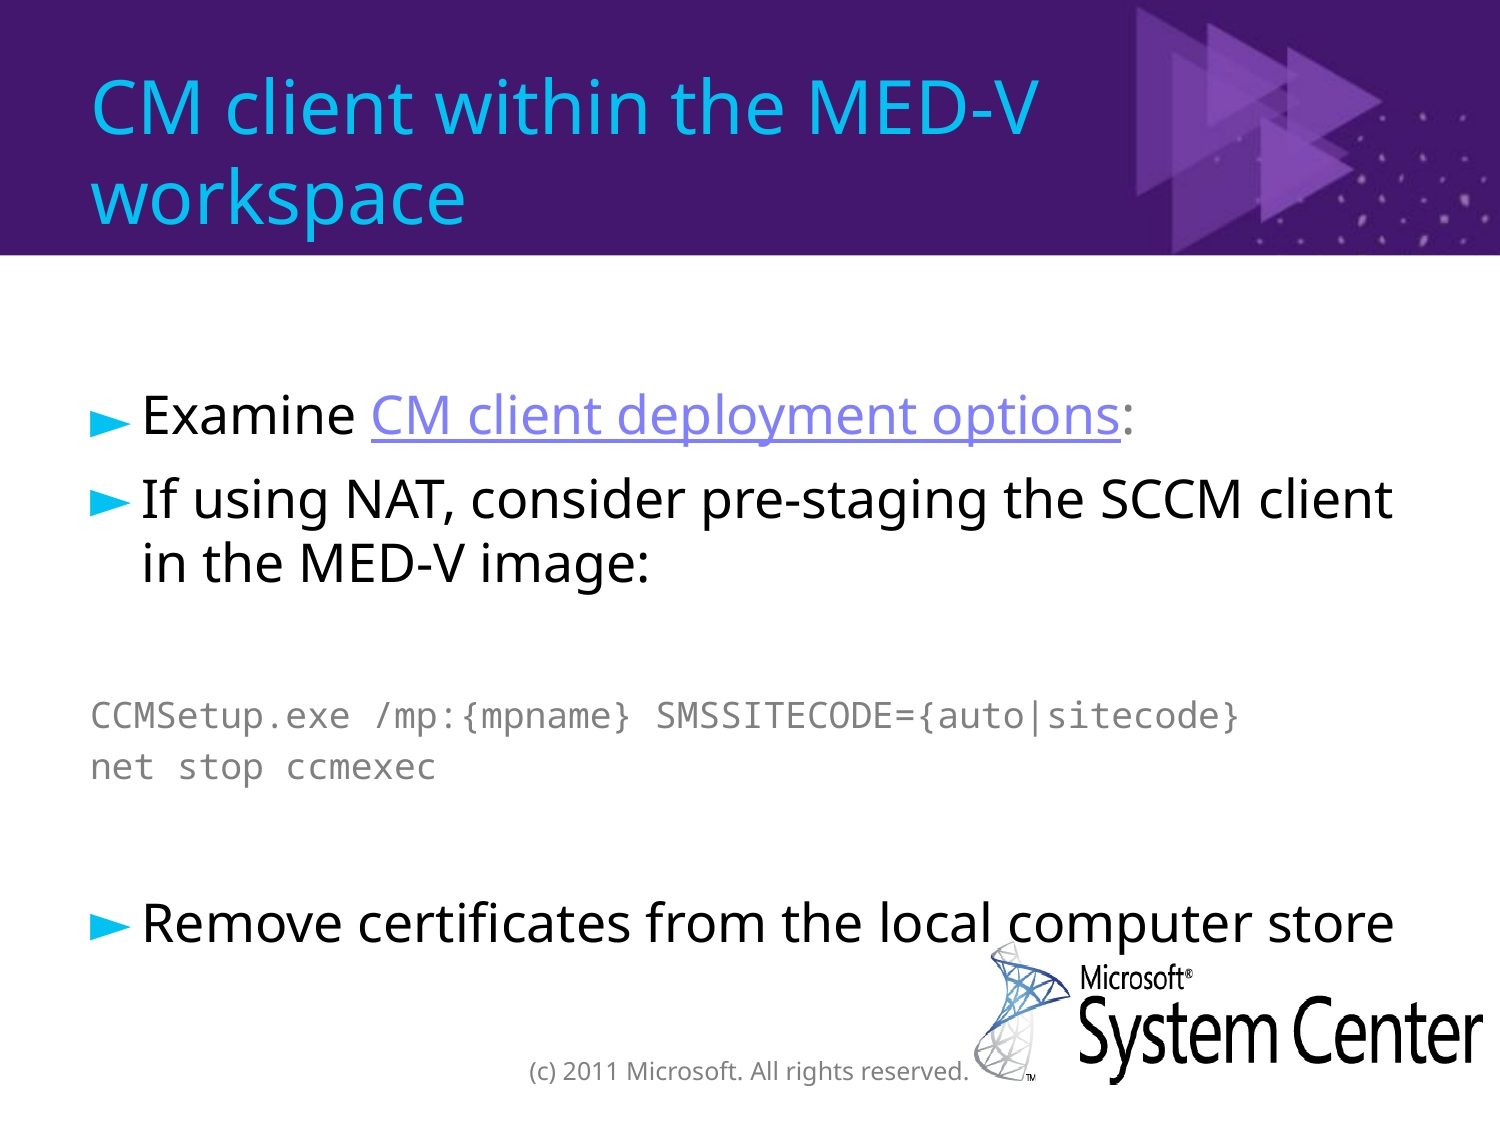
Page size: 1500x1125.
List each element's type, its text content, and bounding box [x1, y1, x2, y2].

list Examine CM client deployment options: If using NAT, consider pre-staging the SCCM client in the MED-V image: CCMSetup.exe /mp:{mpname} SMSSITECODE={auto|sitecode} net stop ccmexec Remove certificates from the local computer store [75, 373, 1425, 1005]
title CM client within the MED-V workspace [75, 56, 1425, 244]
picture [974, 941, 1484, 1085]
picture [0, 0, 1500, 255]
footer (c) 2011 Microsoft. All rights reserved. [512, 1042, 988, 1103]
